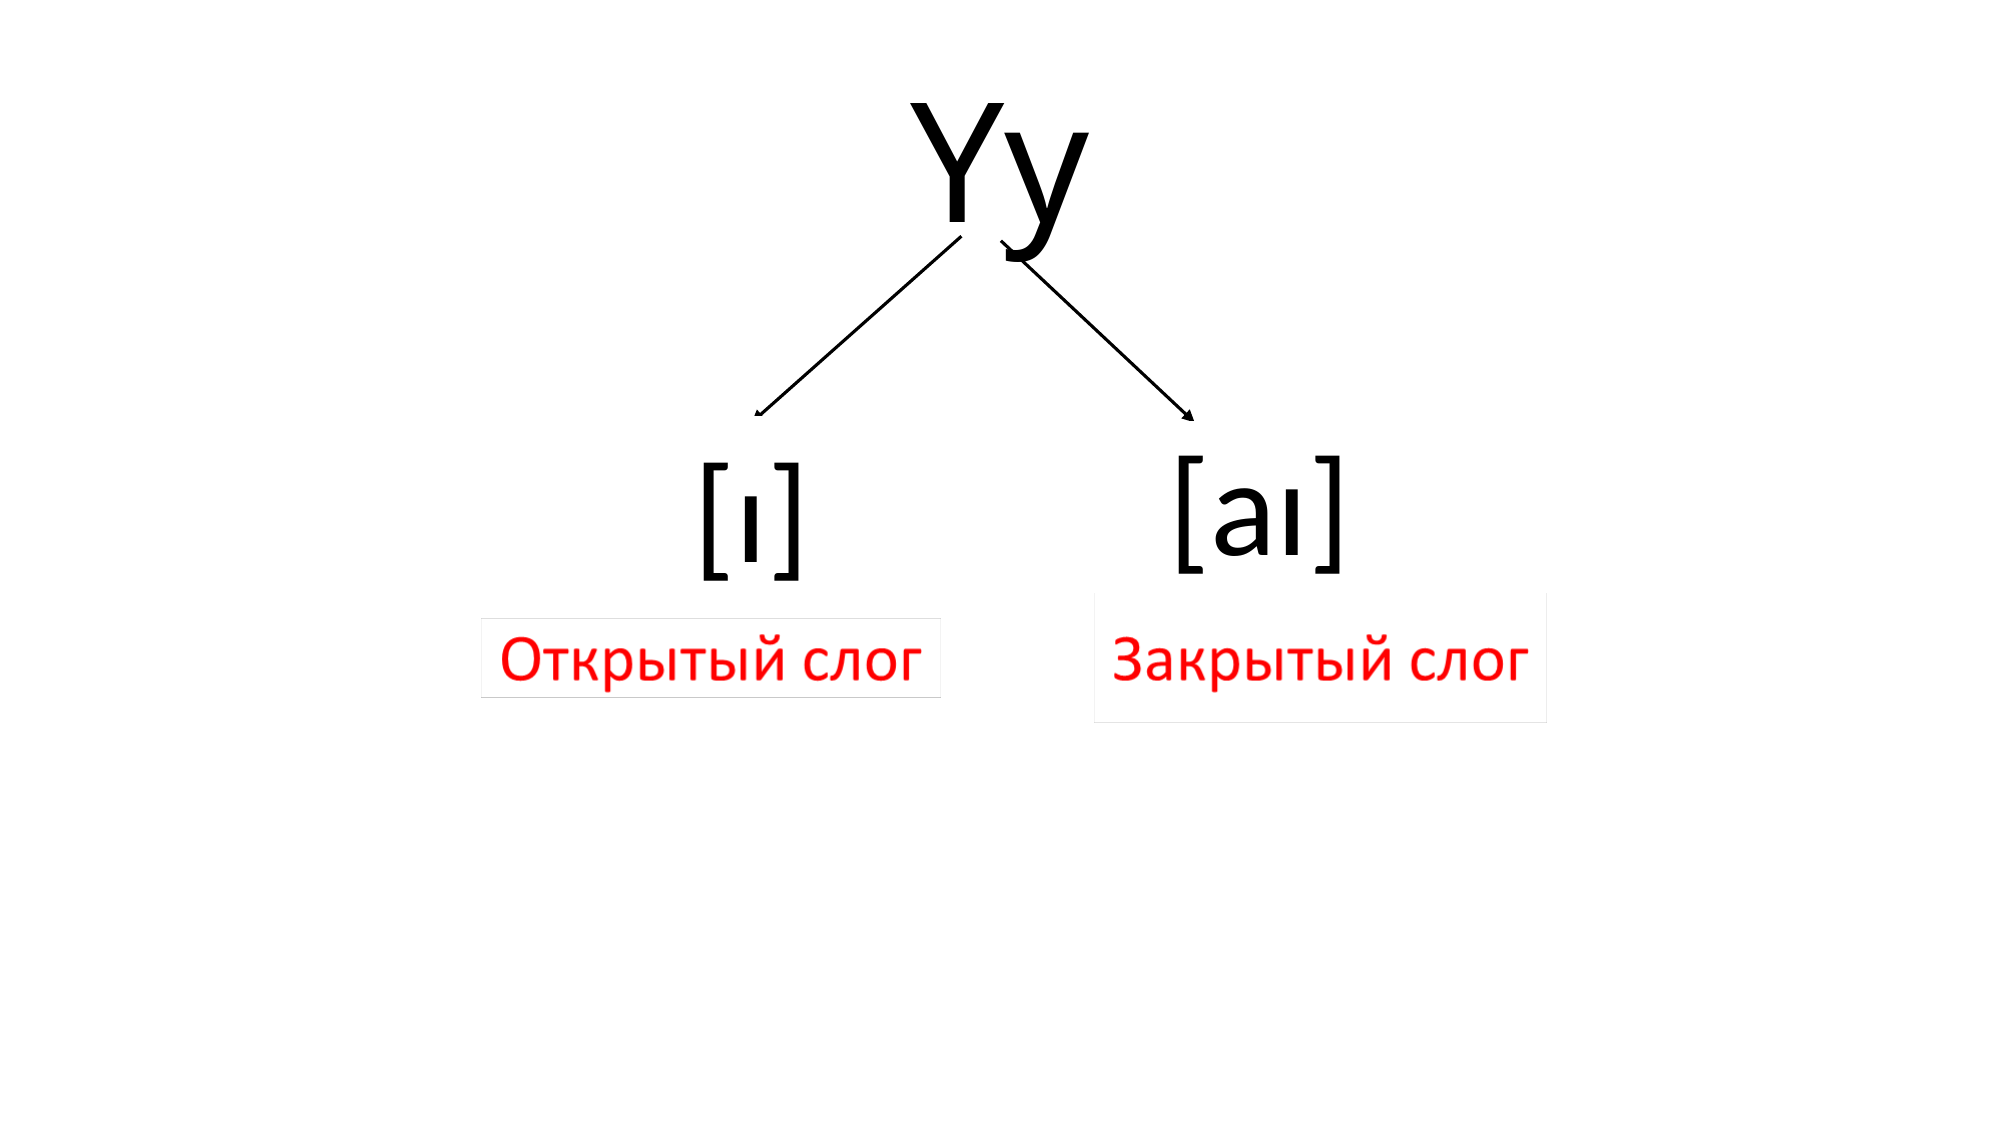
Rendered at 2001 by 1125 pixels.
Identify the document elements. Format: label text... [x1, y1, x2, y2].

title Yy [137, 59, 1863, 278]
text_box [ɪ] [627, 416, 877, 597]
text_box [751, 236, 962, 423]
text_box [aɪ] [1141, 421, 1378, 579]
picture [1071, 593, 1584, 739]
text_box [1000, 240, 1195, 423]
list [458, 597, 962, 739]
